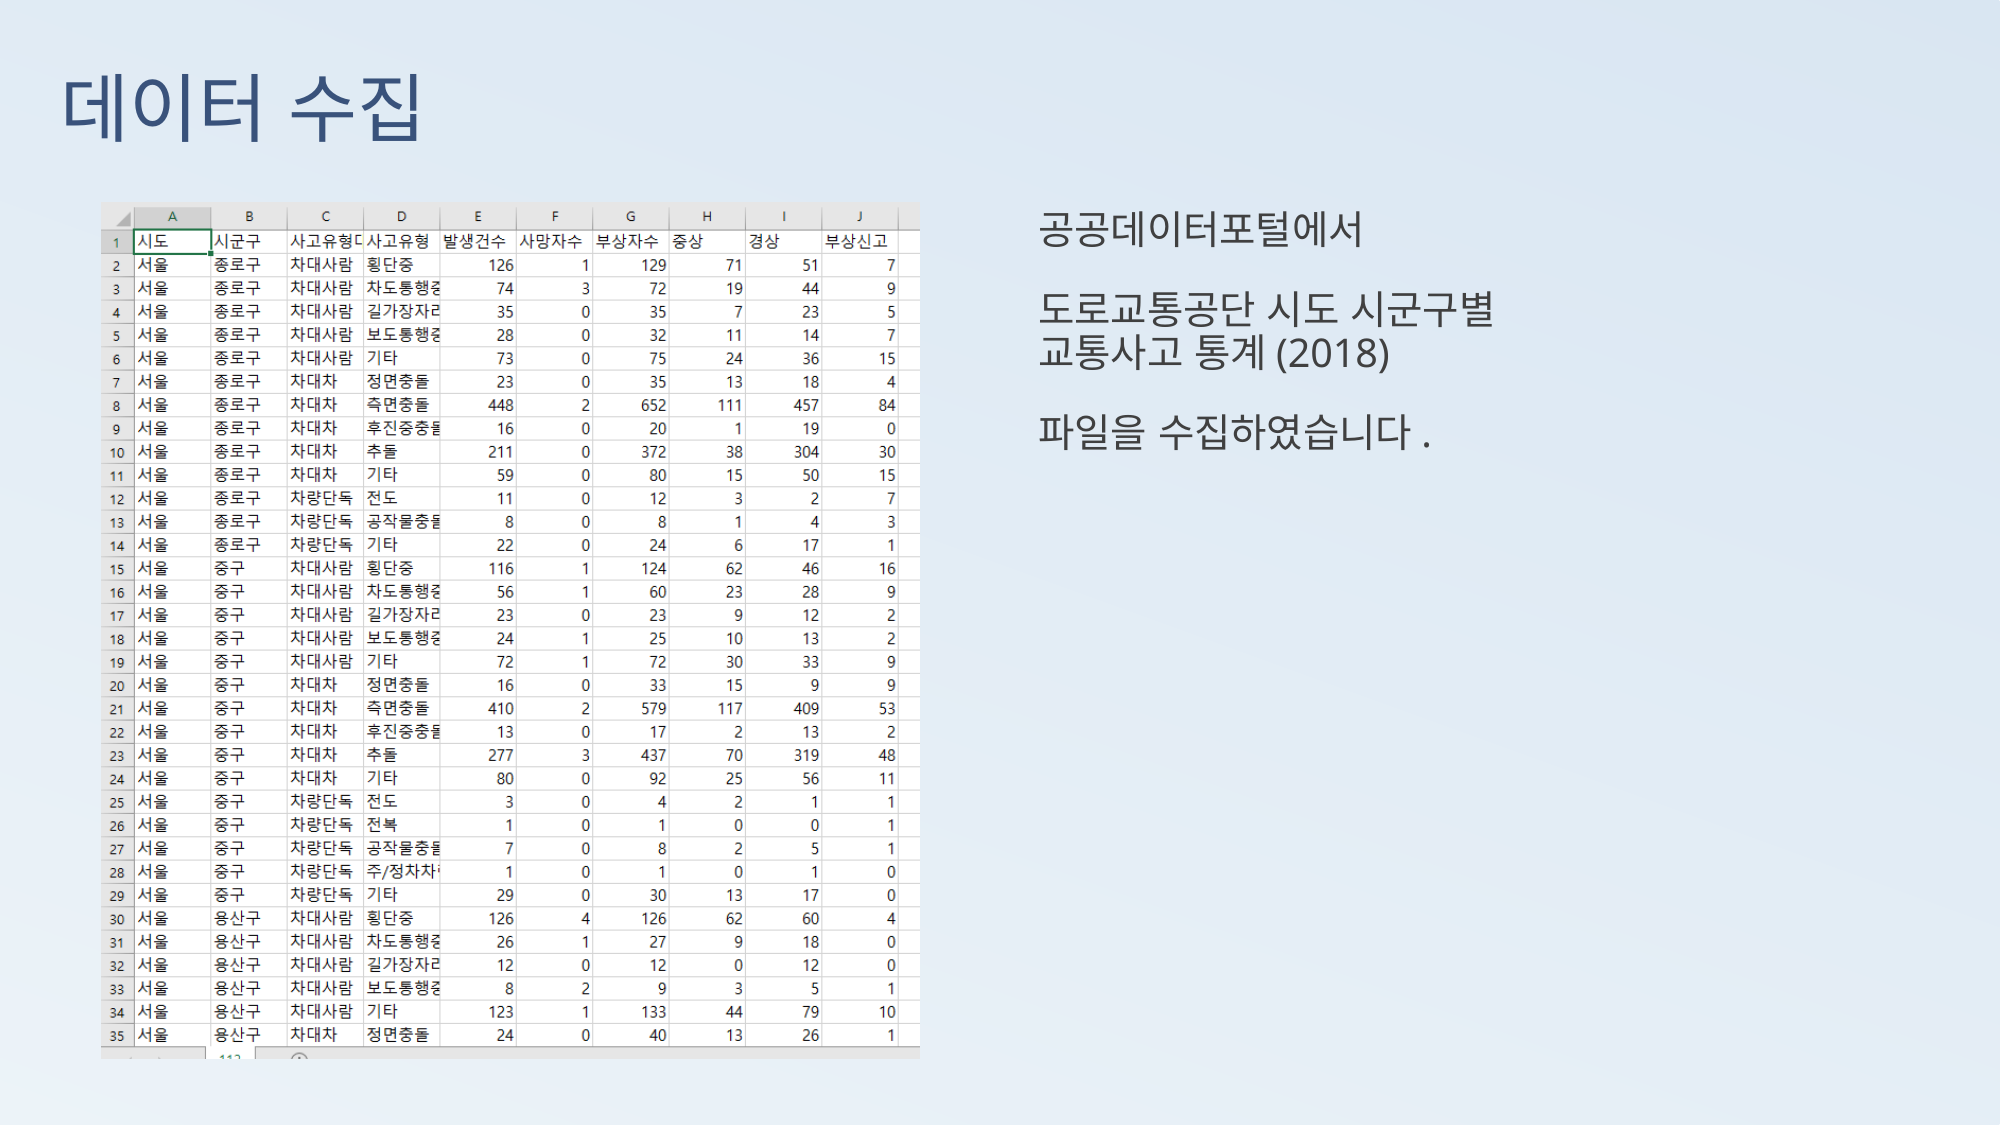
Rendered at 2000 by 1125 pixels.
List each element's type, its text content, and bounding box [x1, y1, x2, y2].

picture [101, 202, 920, 1059]
title 데이터 수집 [45, 0, 1846, 159]
list 공공데이터포털에서 도로교통공단 시도 시군구별 교통사고 통계(2018) 파일을 수집하였습니다. [1023, 202, 1589, 891]
